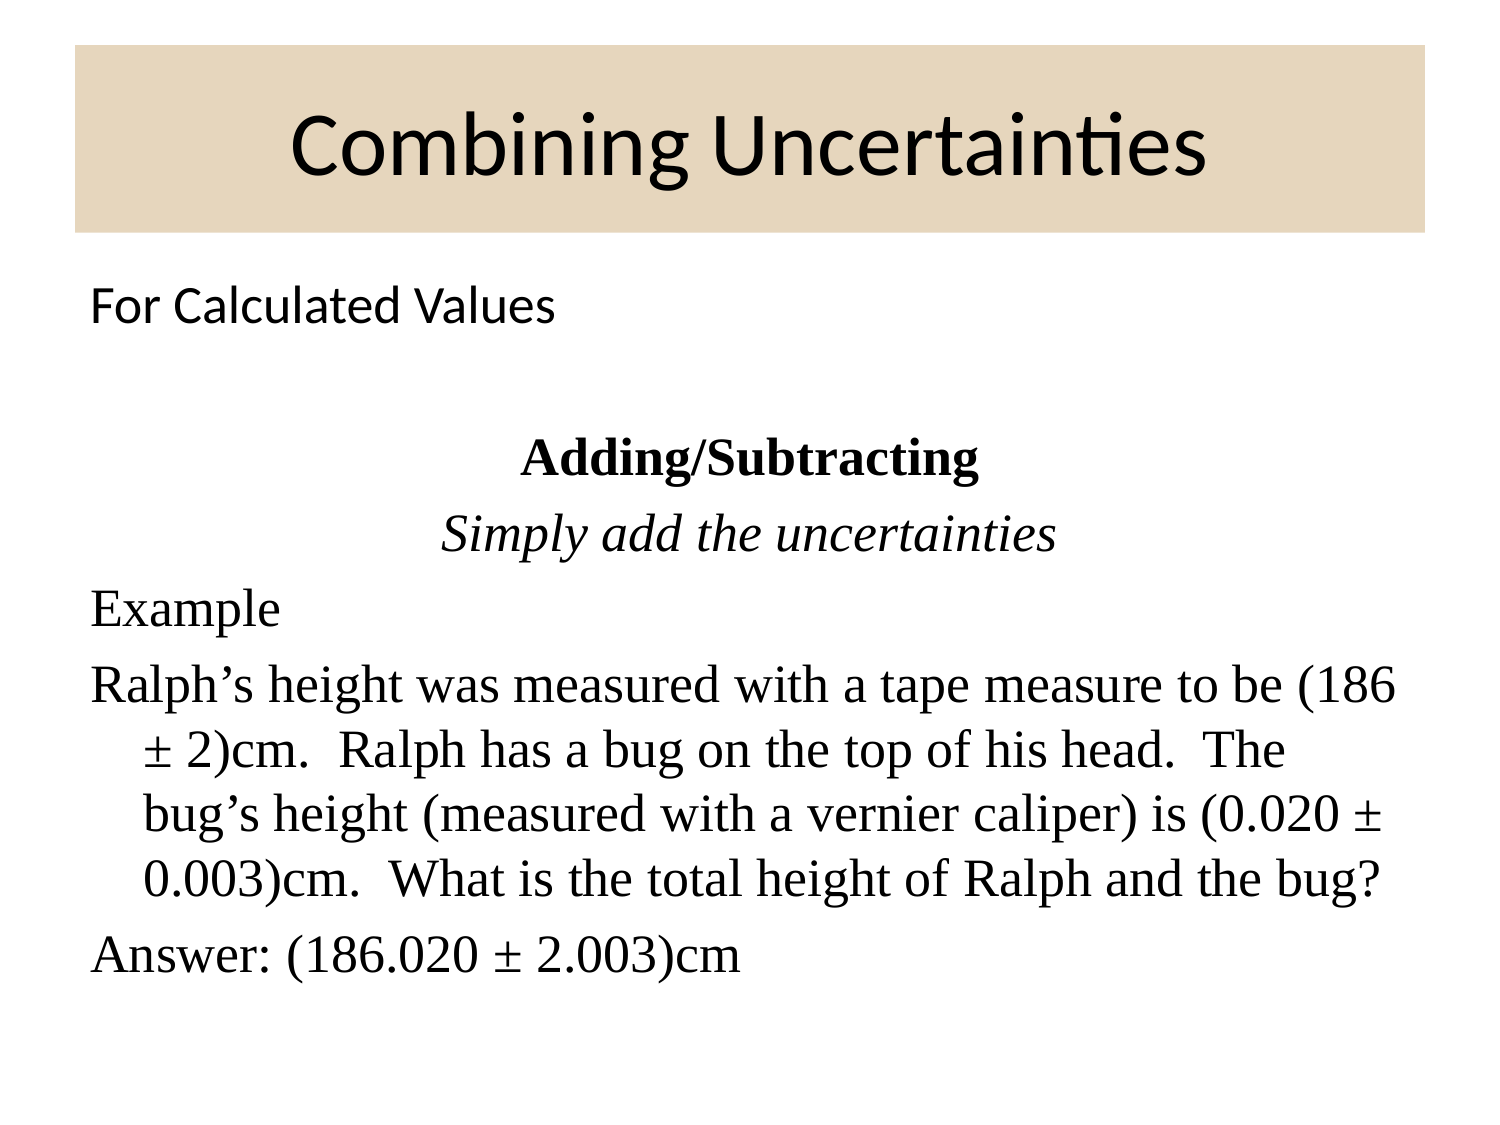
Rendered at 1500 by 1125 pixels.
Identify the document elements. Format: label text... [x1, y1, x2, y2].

title Combining Uncertainties [75, 45, 1425, 233]
list For Calculated Values Adding/Subtracting Simply add the uncertainties Example Ralph’s height was measured with a tape measure to be (186 ± 2)cm. Ralph has a bug on the top of his head. The bug’s height (measured with a vernier caliper) is (0.020 ± 0.003)cm. What is the total height of Ralph and the bug? Answer: (186.020 ± 2.003)cm [75, 262, 1425, 1005]
